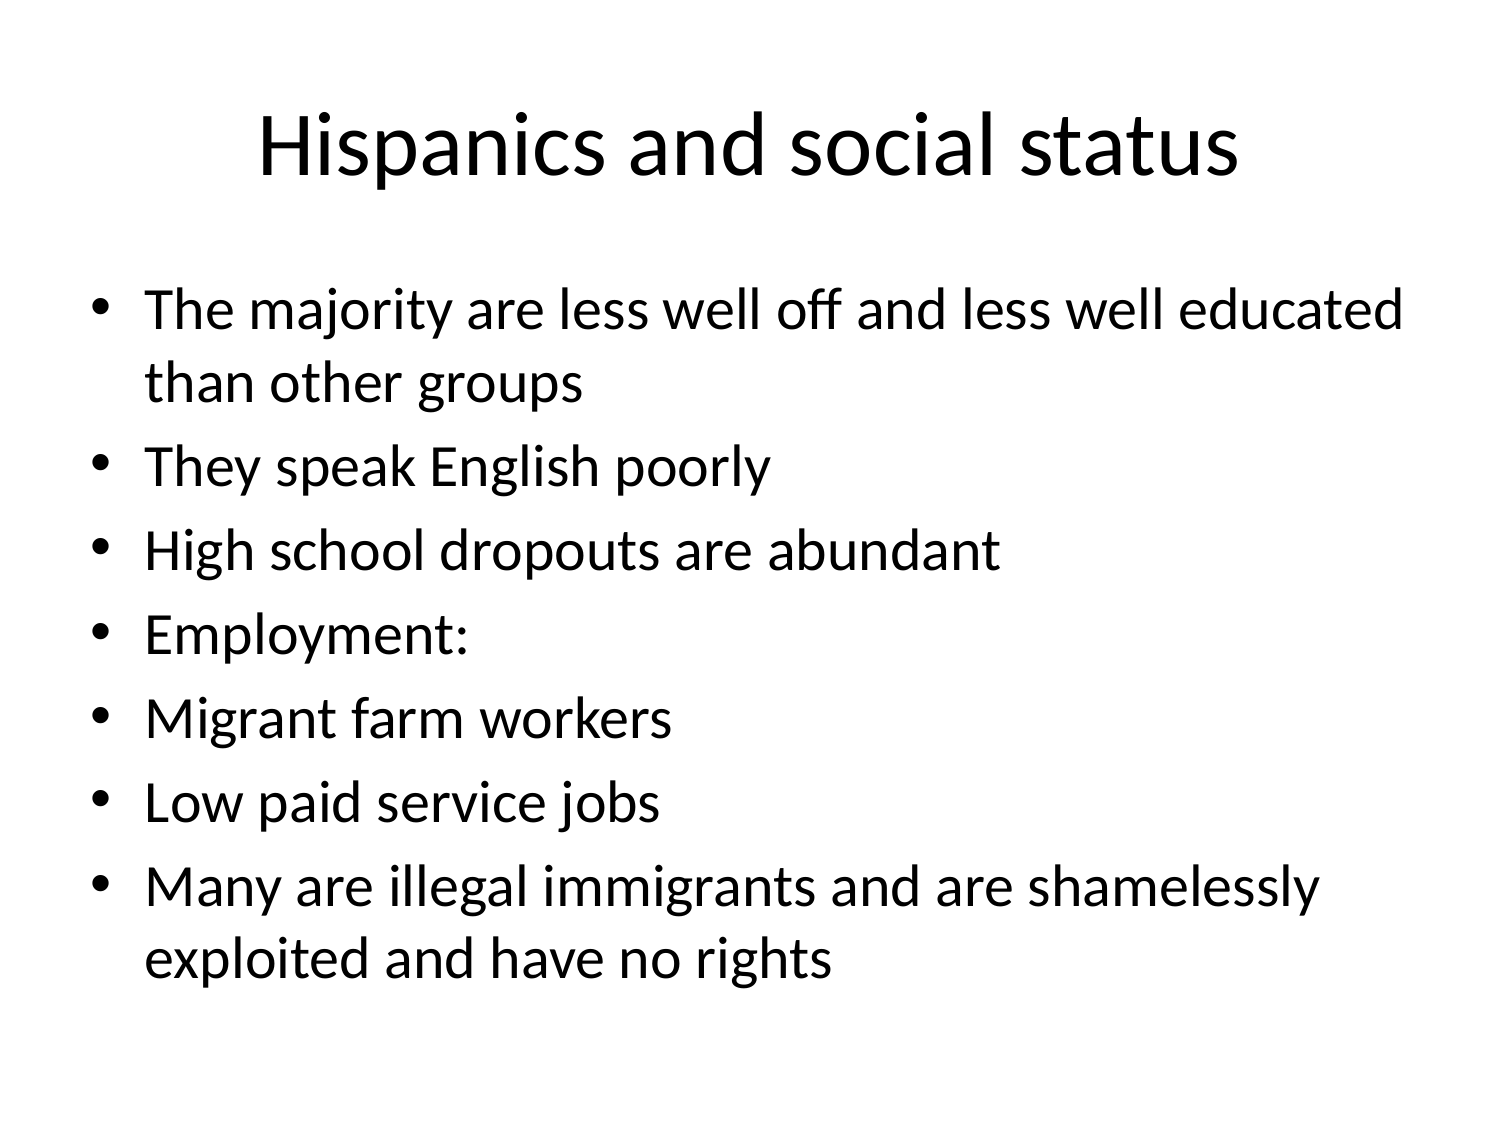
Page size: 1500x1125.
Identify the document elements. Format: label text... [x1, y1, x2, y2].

title Hispanics and social status [75, 45, 1425, 233]
list The majority are less well off and less well educated than other groups They speak English poorly High school dropouts are abundant Employment: Migrant farm workers Low paid service jobs Many are illegal immigrants and are shamelessly exploited and have no rights [75, 262, 1425, 1005]
